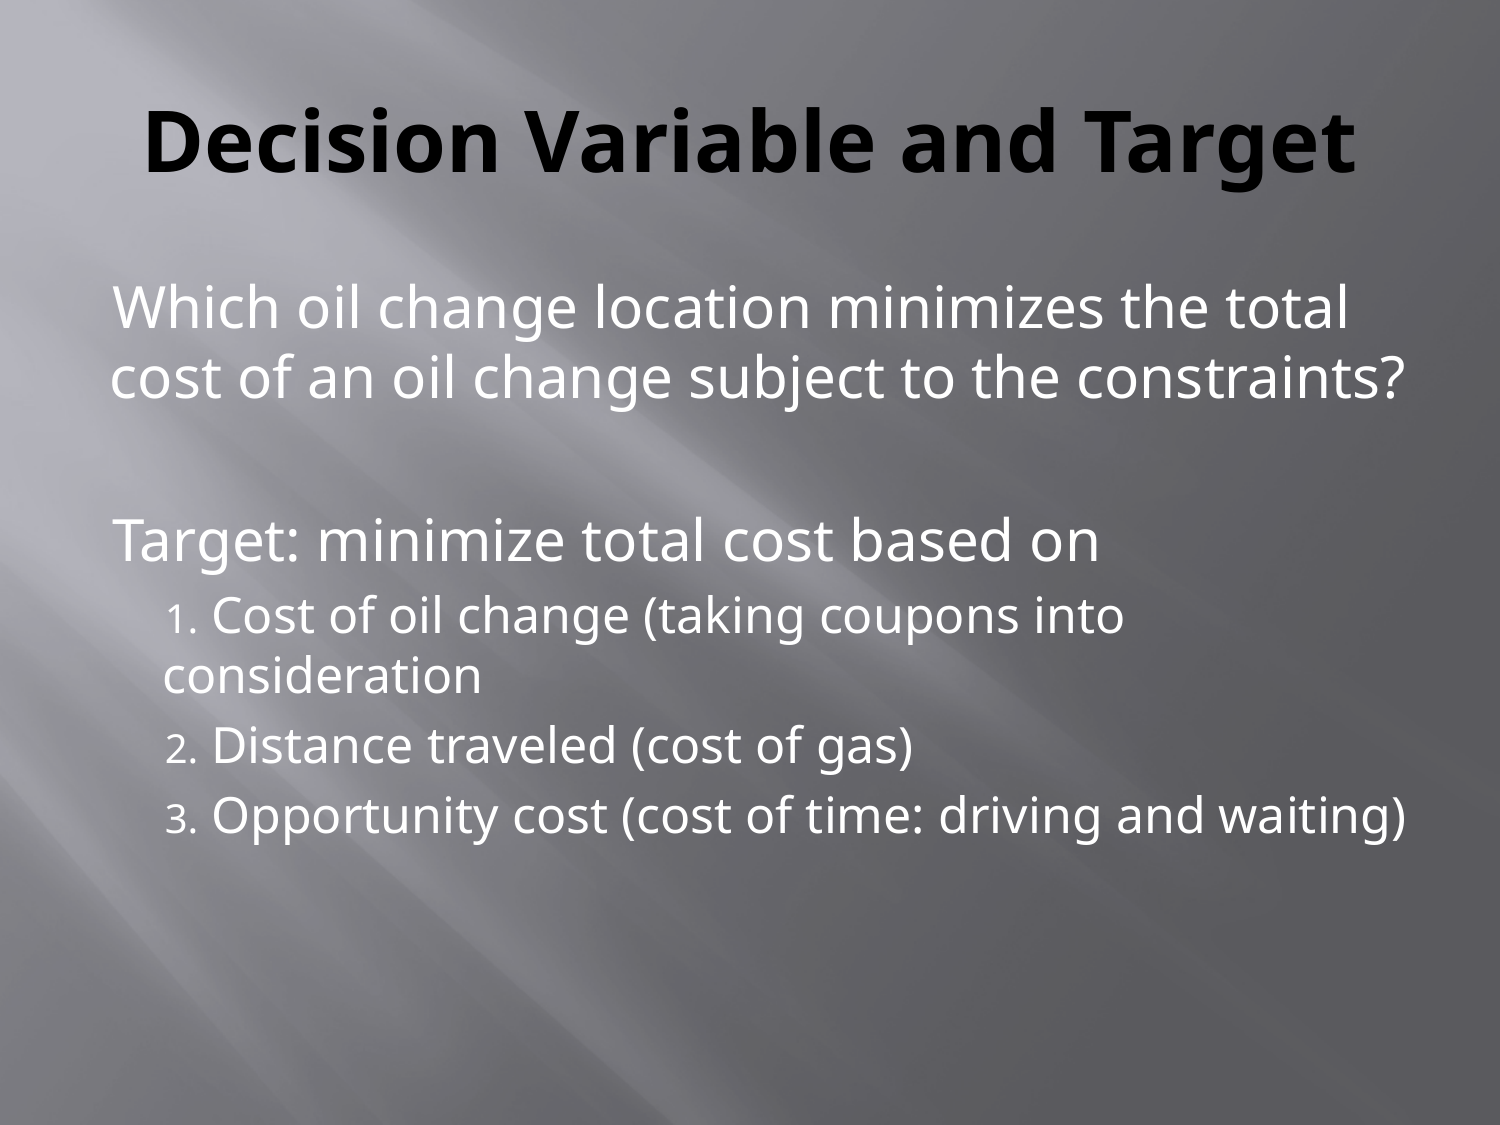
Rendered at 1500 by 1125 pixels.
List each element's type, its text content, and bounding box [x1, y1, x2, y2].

list Which oil change location minimizes the total cost of an oil change subject to the constraints? Target: minimize total cost based on Cost of oil change (taking coupons into consideration Distance traveled (cost of gas) Opportunity cost (cost of time: driving and waiting) [75, 262, 1425, 1035]
title Decision Variable and Target [75, 45, 1425, 233]
